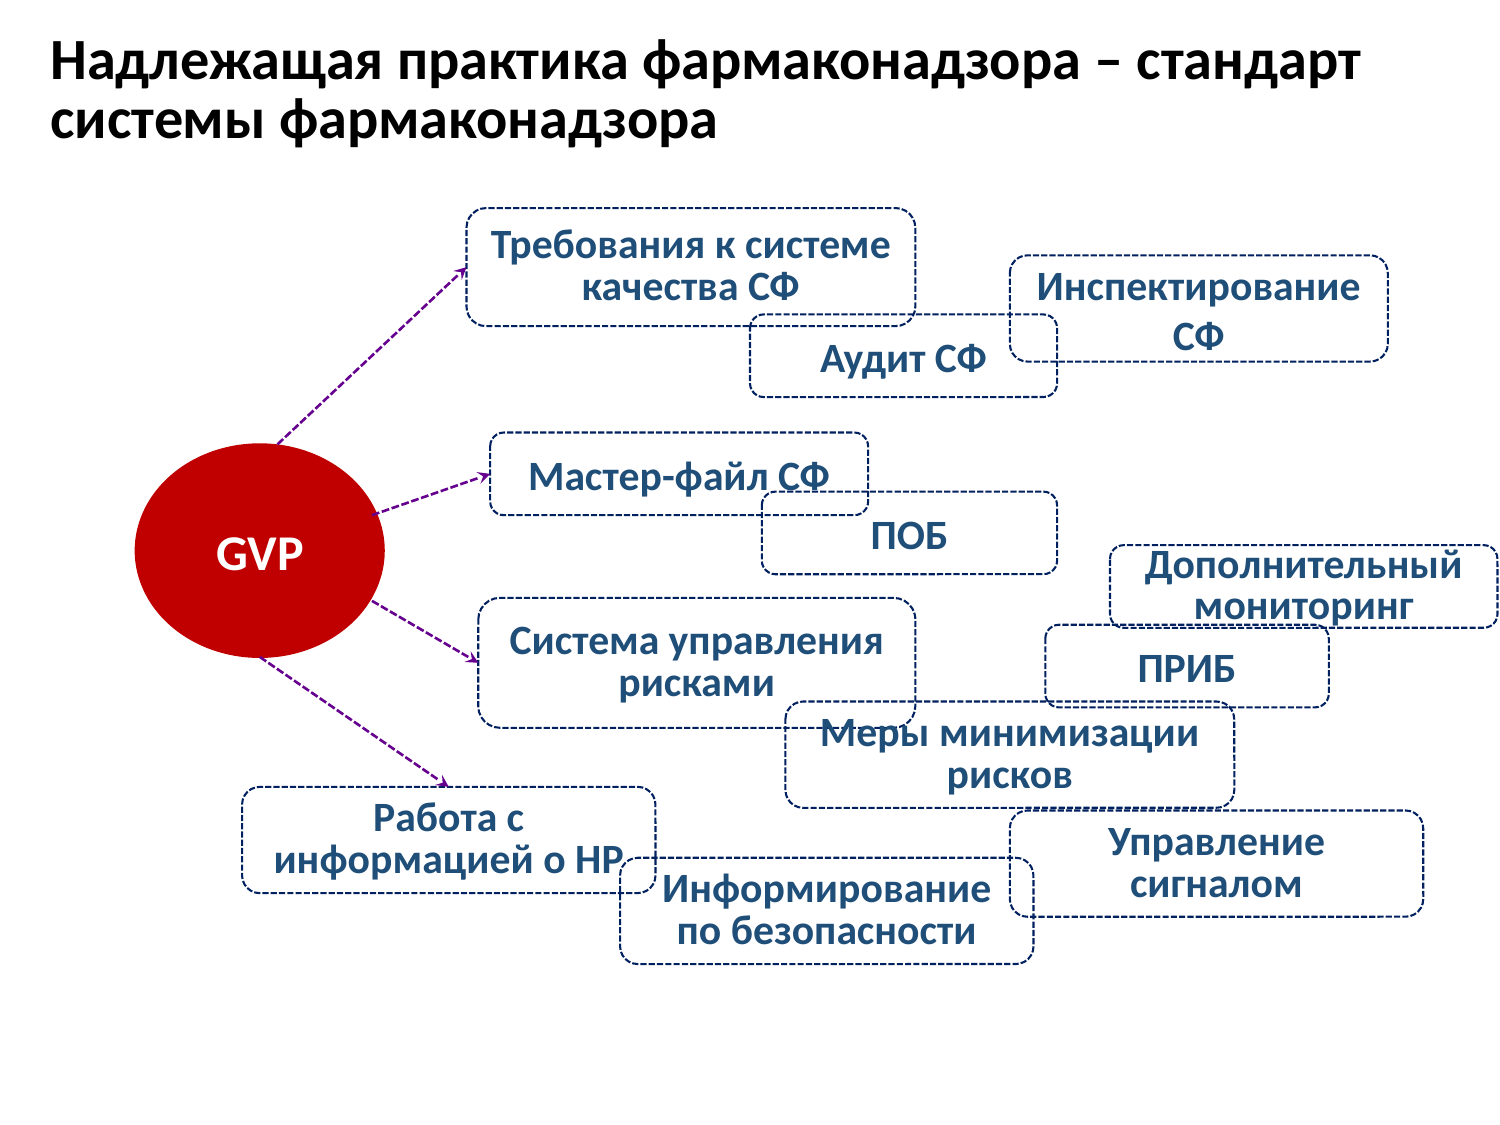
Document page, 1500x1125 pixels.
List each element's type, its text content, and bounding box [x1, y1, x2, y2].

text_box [371, 473, 491, 516]
text_box Информирование по безопасности [619, 856, 1035, 966]
text_box Аудит СФ [748, 313, 1059, 399]
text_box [371, 600, 479, 663]
text_box Мастер-файл СФ [489, 431, 870, 517]
text_box Меры минимизации рисков [784, 700, 1236, 809]
text_box ПРИБ [1044, 623, 1330, 709]
text_box Требования к системе качества СФ [465, 207, 917, 328]
title Надлежащая практика фармаконадзора – стандарт системы фармаконадзора [35, 17, 1465, 166]
text_box Инспектирование СФ [1008, 254, 1389, 363]
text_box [277, 267, 467, 445]
text_box Система управления рисками [477, 596, 917, 729]
text_box Дополнительный мониторинг [1108, 544, 1499, 629]
text_box GVP [134, 443, 385, 658]
text_box Работа с информацией о НР [241, 785, 657, 895]
text_box Управление сигналом [1008, 809, 1425, 918]
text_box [259, 656, 449, 787]
text_box ПОБ [760, 490, 1059, 576]
